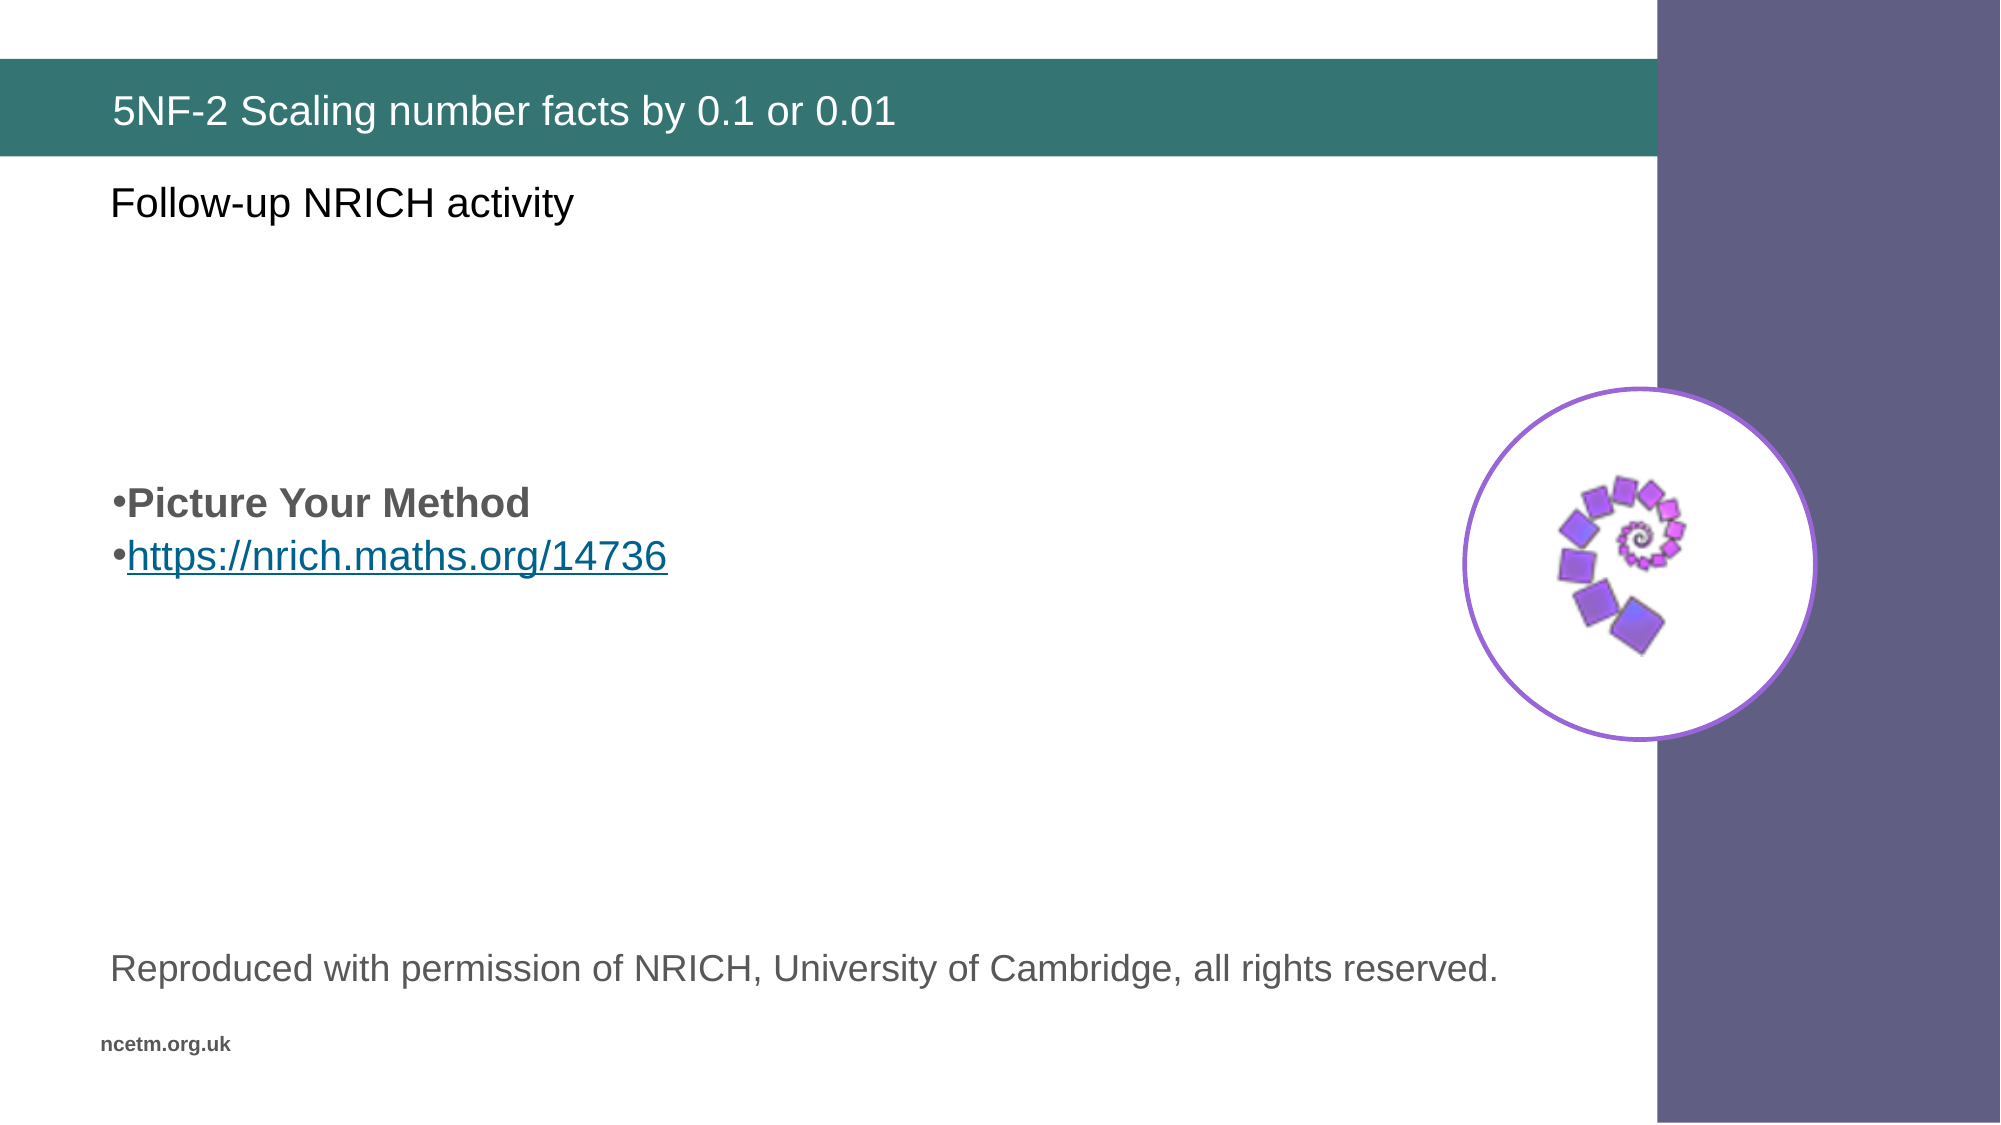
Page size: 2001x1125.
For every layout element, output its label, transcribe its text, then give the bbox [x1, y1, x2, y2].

picture [1556, 468, 1720, 657]
list Picture Your Method https://nrich.maths.org/14736 [97, 255, 1394, 772]
title 5NF-2 Scaling number facts by 0.1 or 0.01 [97, 76, 1945, 147]
